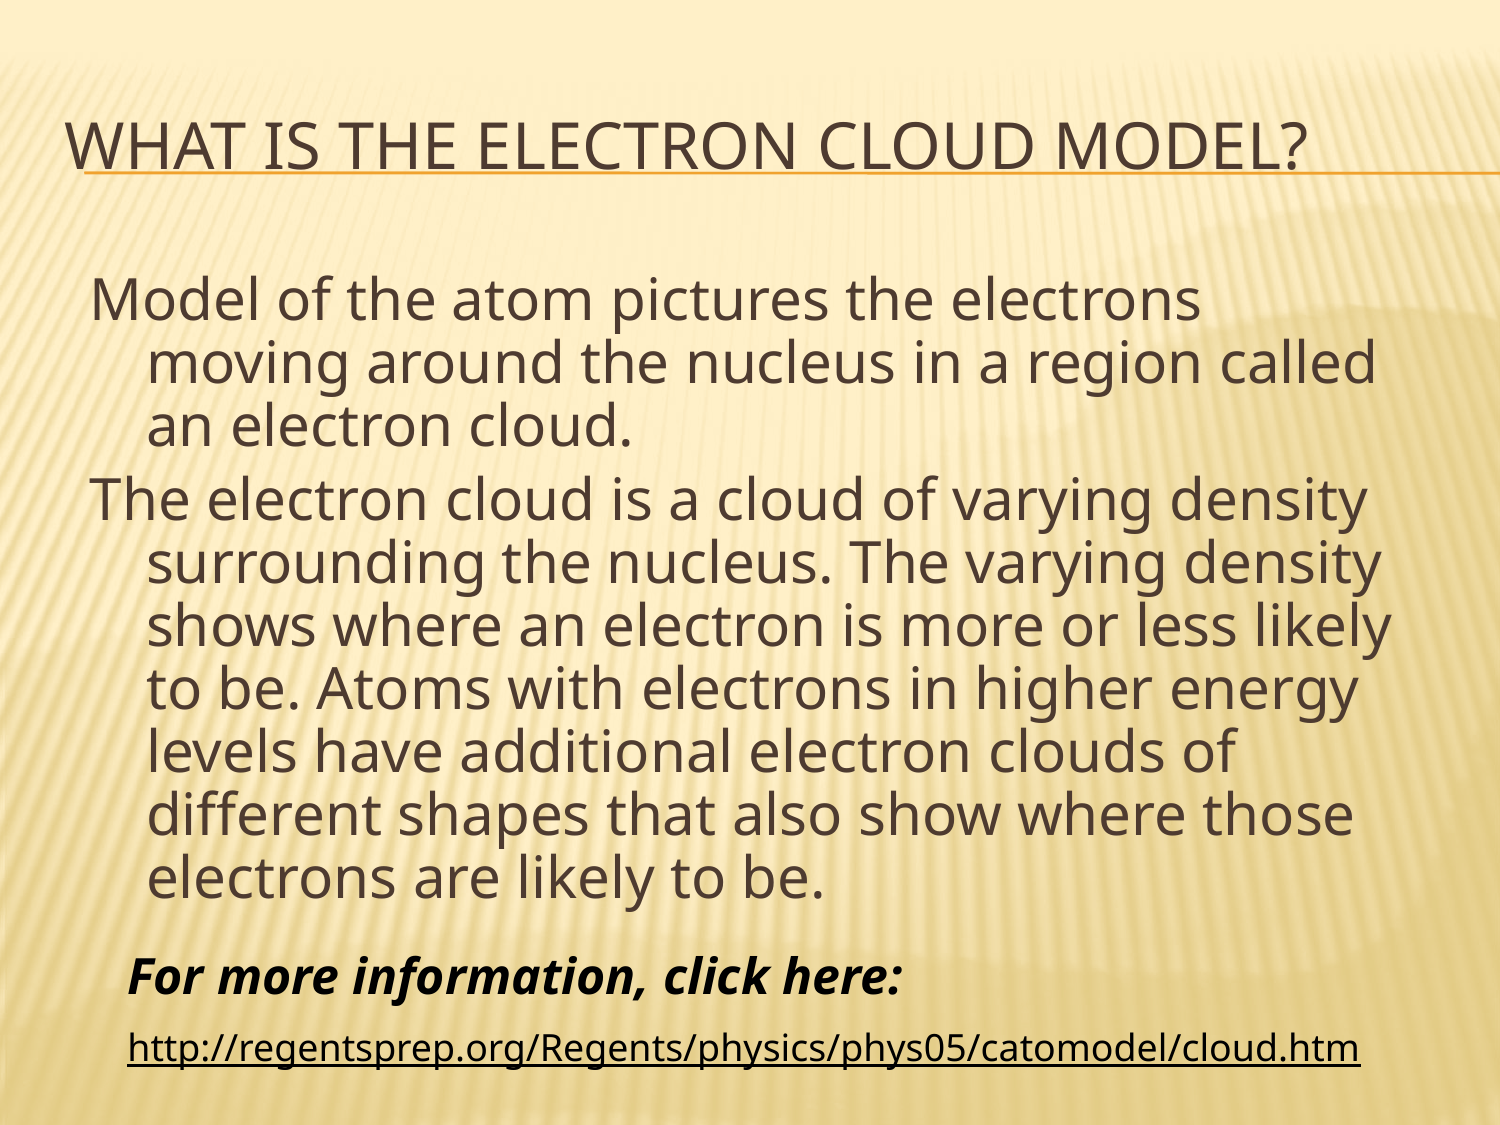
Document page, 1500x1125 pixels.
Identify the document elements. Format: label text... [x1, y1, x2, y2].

text_box [137, 825, 1325, 886]
title What is the Electron Cloud Model? [50, 75, 1475, 213]
list Model of the atom pictures the electrons moving around the nucleus in a region called an electron cloud. The electron cloud is a cloud of varying density surrounding the nucleus. The varying density shows where an electron is more or less likely to be. Atoms with electrons in higher energy levels have additional electron clouds of different shapes that also show where those electrons are likely to be. [75, 262, 1425, 975]
text_box For more information, click here: http://regentsprep.org/Regents/physics/phys05/catomodel/cloud.htm [112, 937, 1388, 1082]
